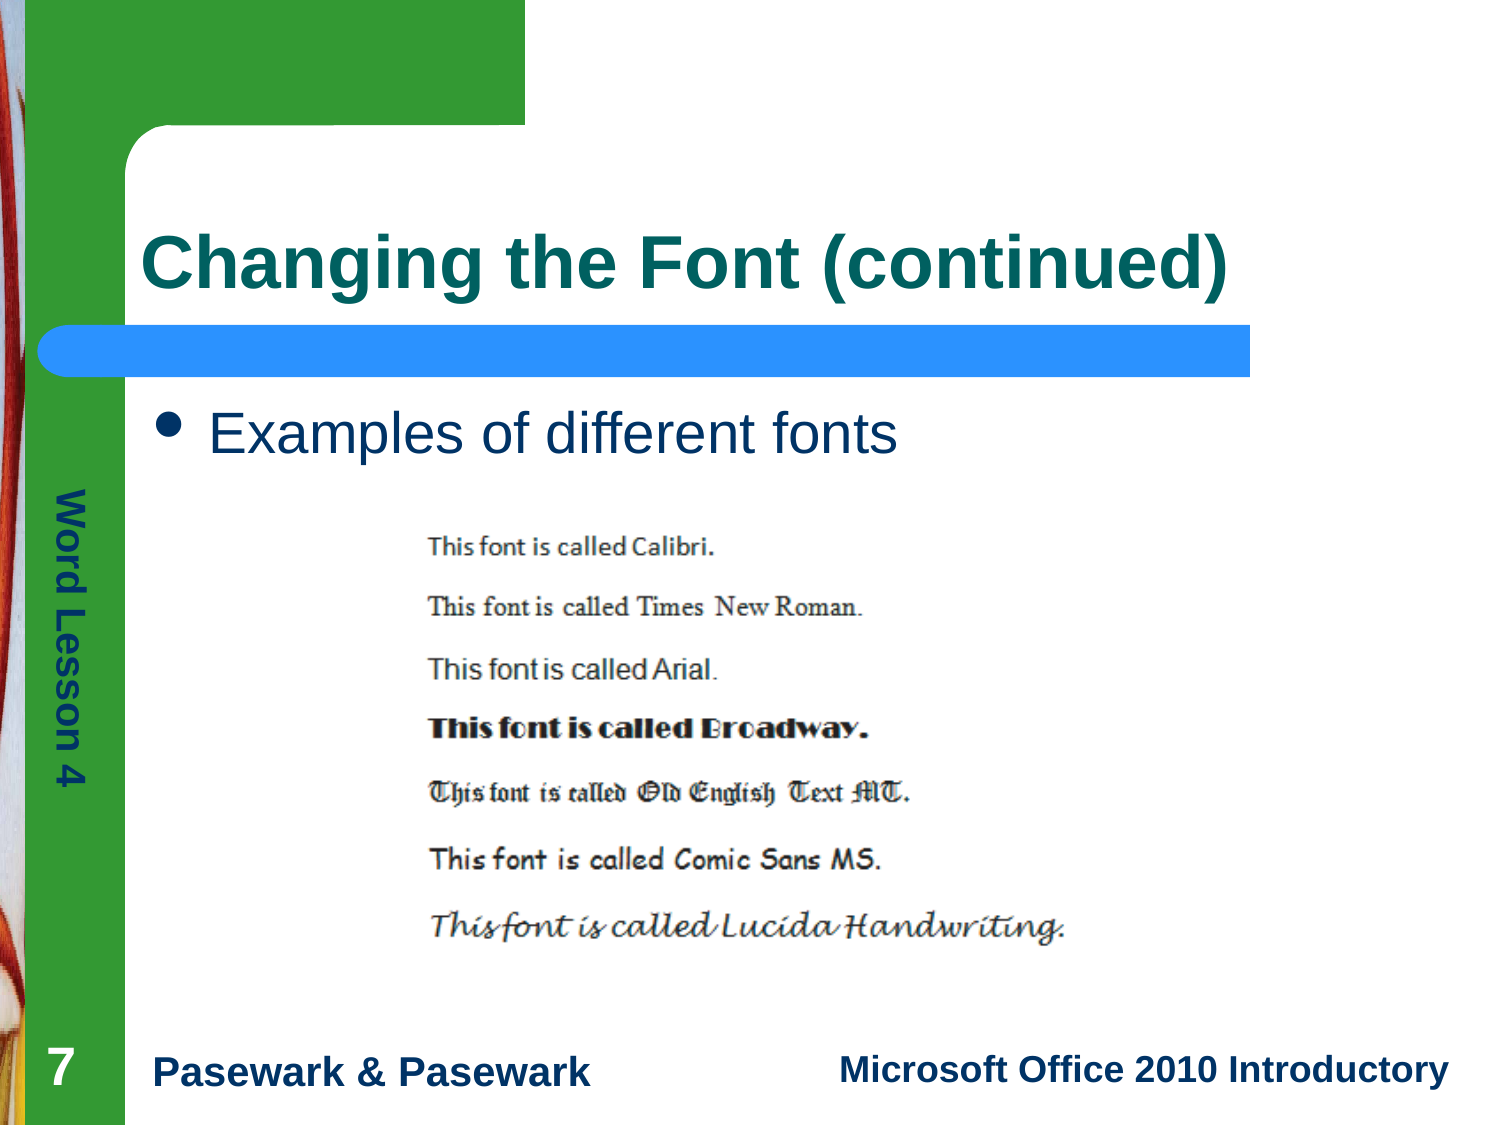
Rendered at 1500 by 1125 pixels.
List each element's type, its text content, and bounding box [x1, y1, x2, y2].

picture [374, 474, 1119, 1033]
slide_number 7 [13, 1023, 111, 1105]
list Examples of different fonts [137, 387, 1400, 999]
picture [0, 0, 25, 1125]
title Changing the Font (continued) [124, 124, 1426, 313]
